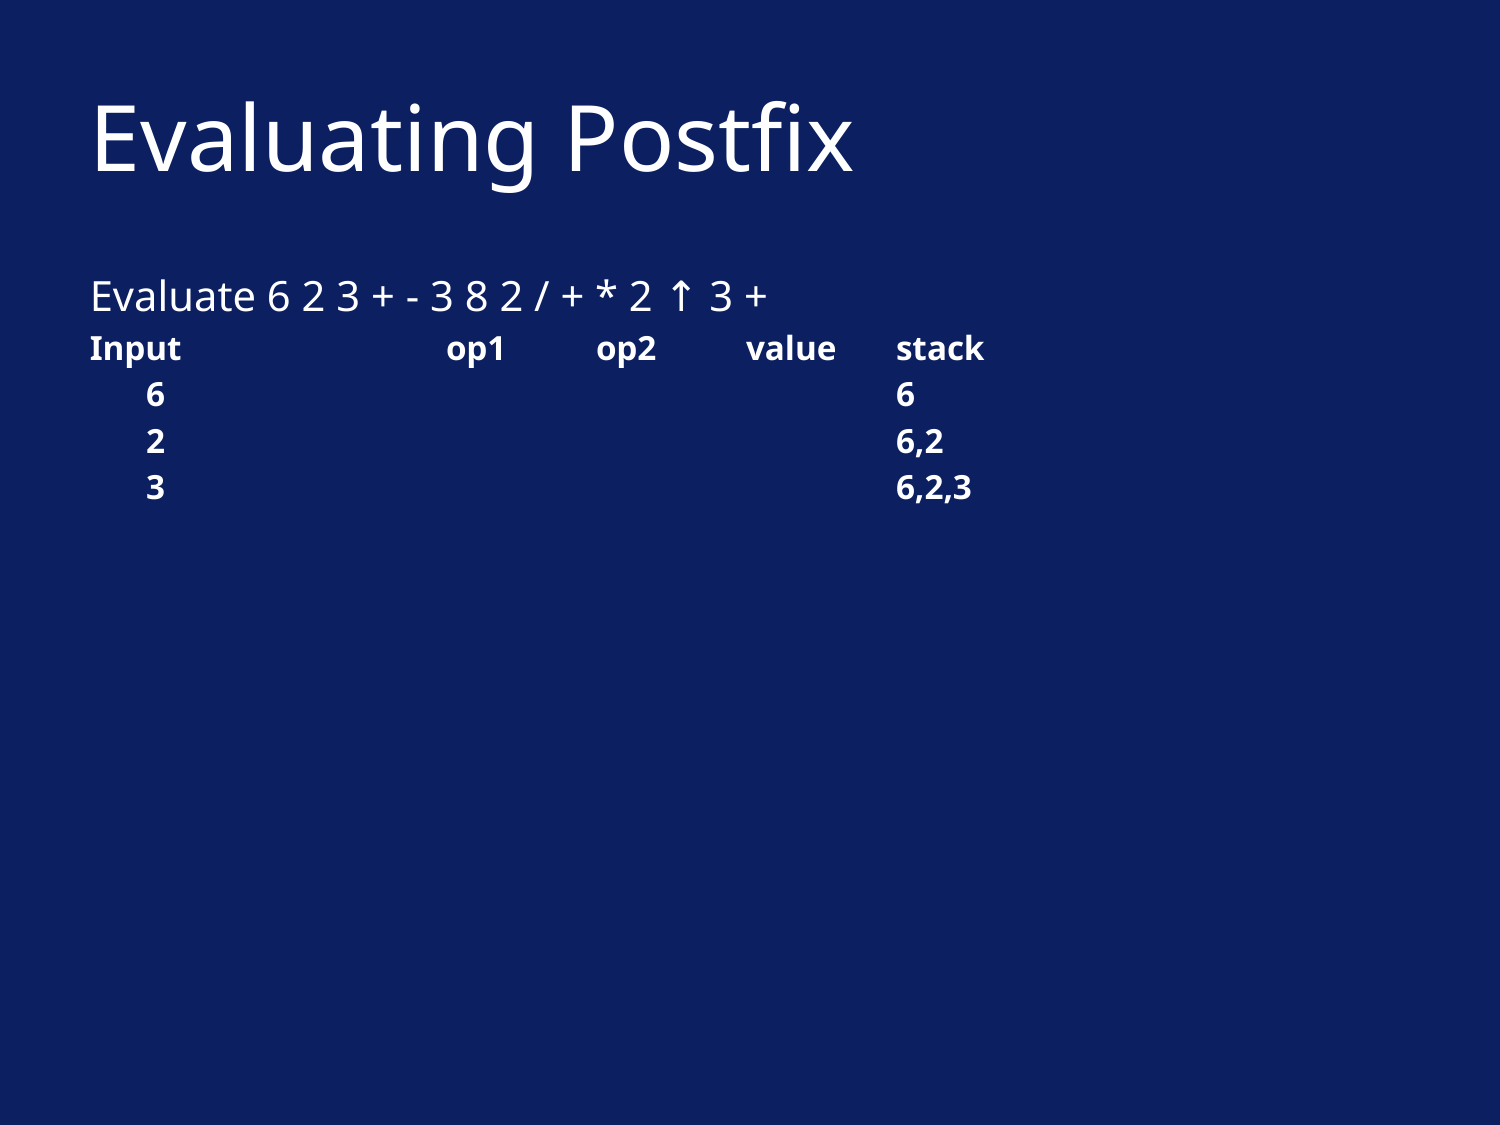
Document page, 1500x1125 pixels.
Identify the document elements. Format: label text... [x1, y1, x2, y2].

list Evaluate 6 2 3 + - 3 8 2 / + * 2 ↑ 3 + Input op1 op2 value stack 6 6 2 6,2 3 6,2,3 [74, 262, 1425, 1038]
title Evaluating Postfix [74, 59, 1425, 210]
